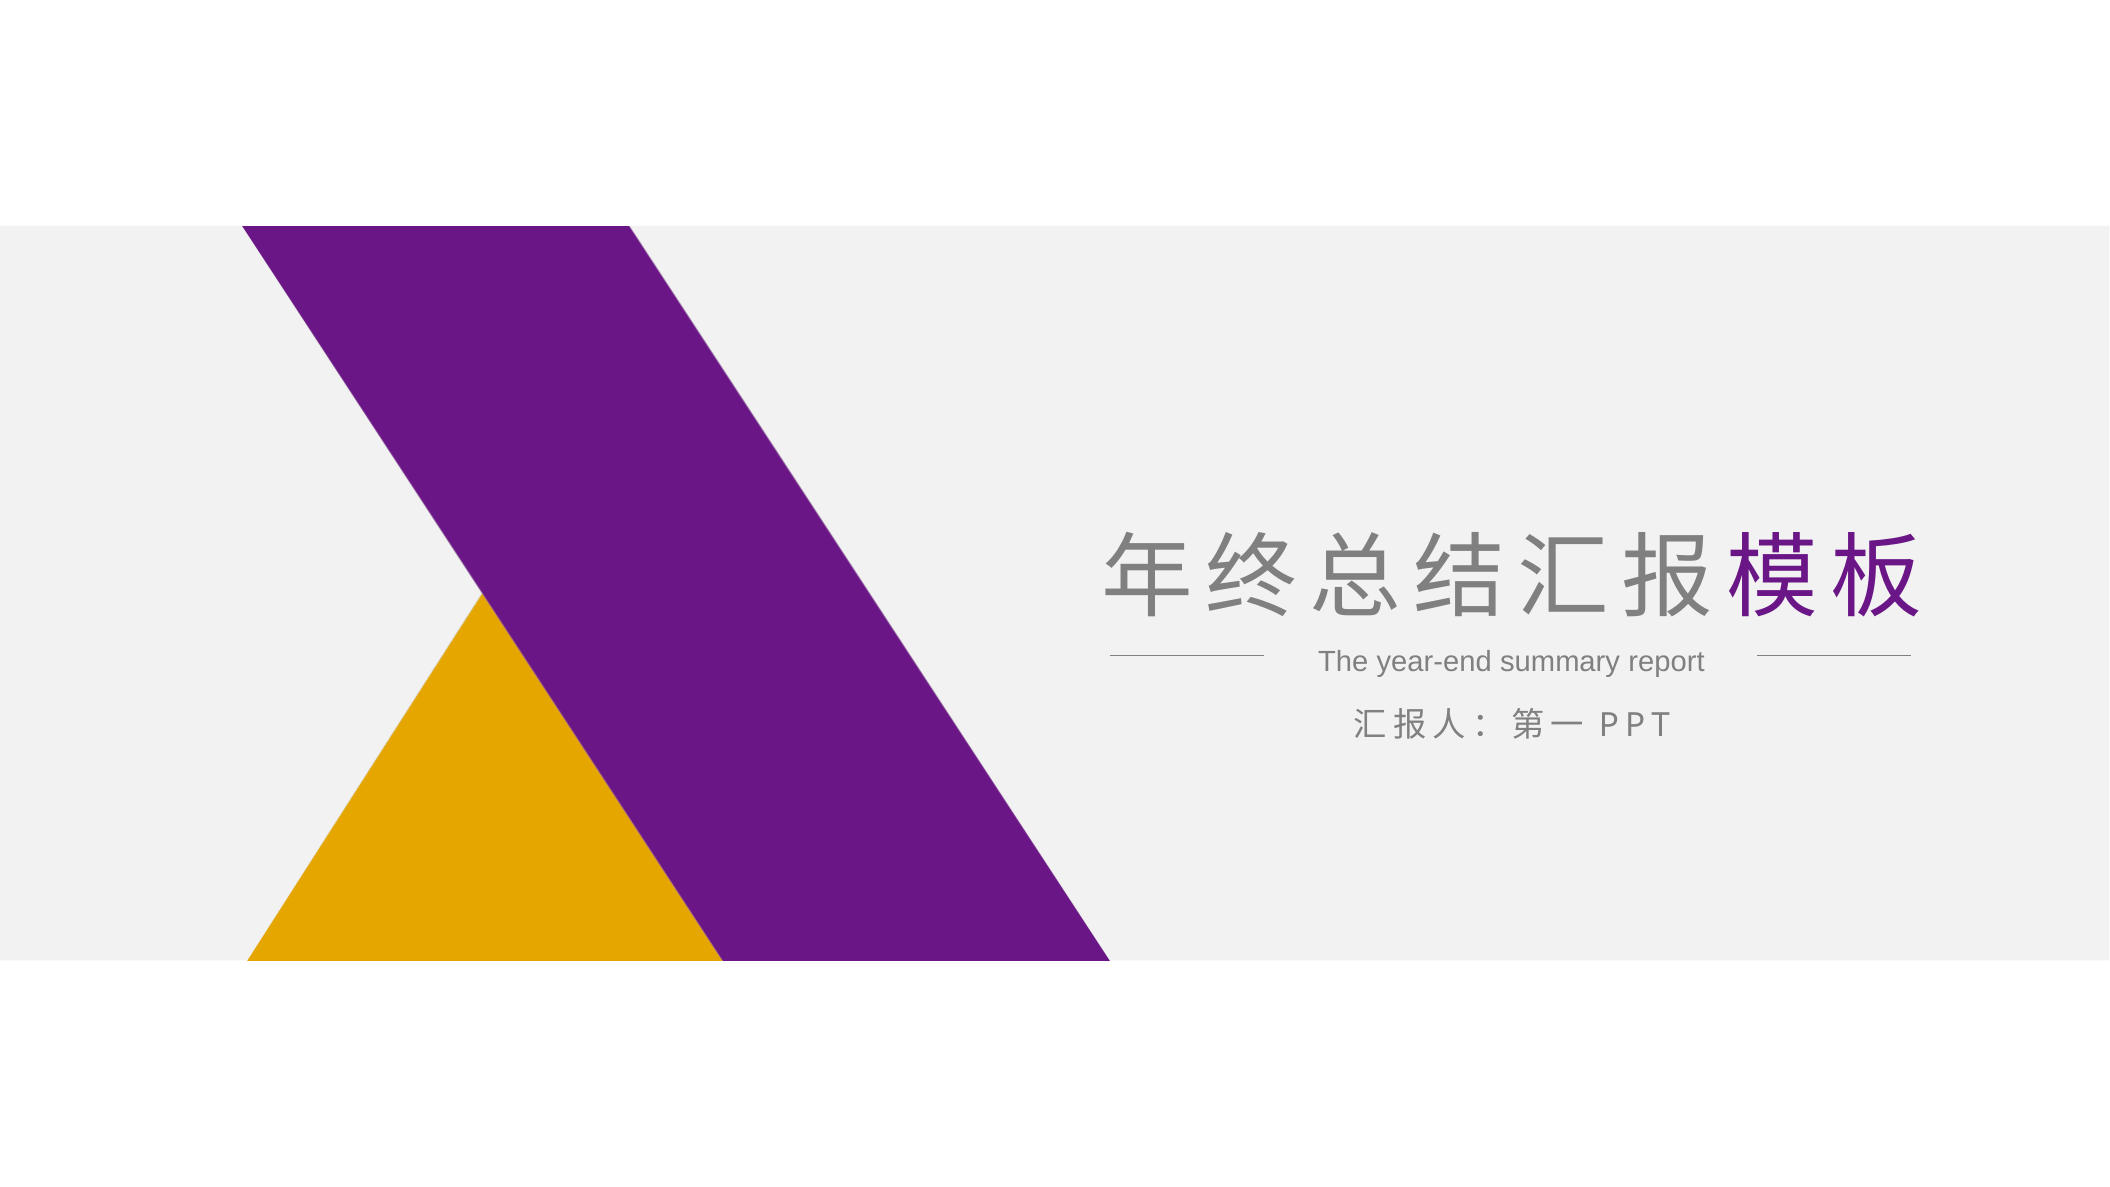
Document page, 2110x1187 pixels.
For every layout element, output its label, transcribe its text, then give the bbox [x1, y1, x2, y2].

text_box [0, 225, 2110, 961]
text_box 年终总结汇报模板 [1110, 510, 2110, 636]
picture [242, 226, 1110, 961]
text_box The year-end summary report [1268, 636, 1756, 686]
text_box 汇报人：第一PPT [1163, 687, 1860, 751]
